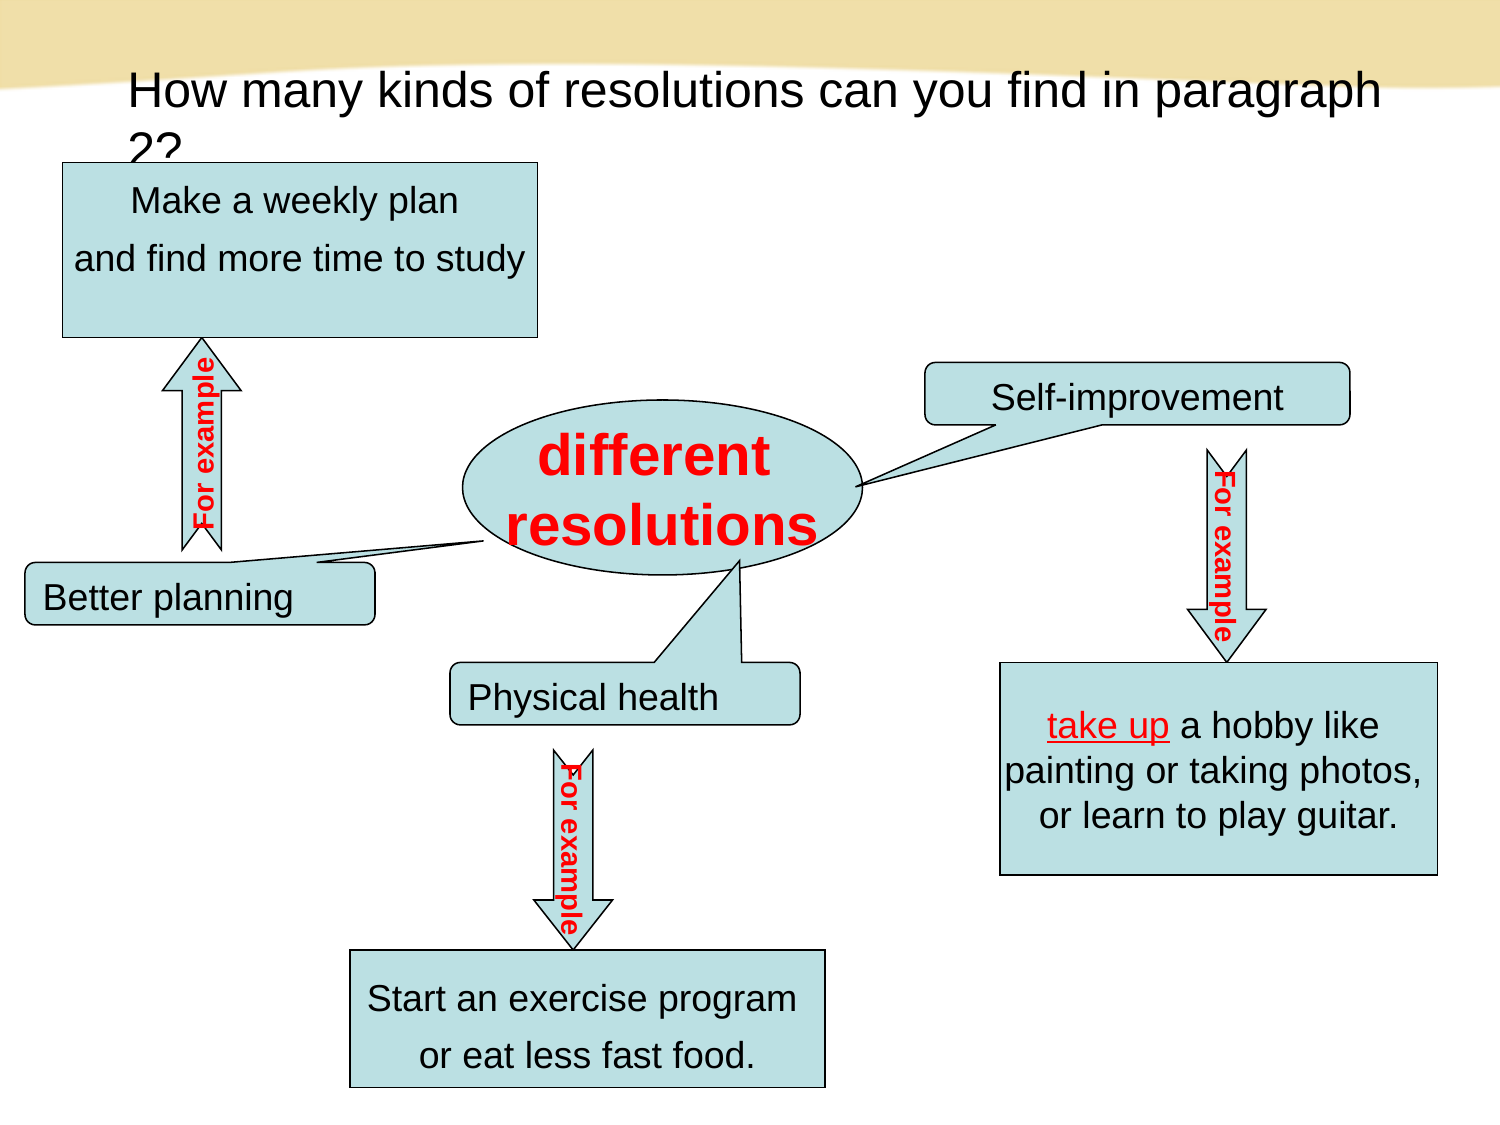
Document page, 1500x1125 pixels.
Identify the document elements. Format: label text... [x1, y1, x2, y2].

text_box different resolutions [462, 399, 863, 575]
text_box How many kinds of resolutions can you find in paragraph 2?学科网 [112, 50, 1450, 270]
text_box Physical health [450, 560, 801, 725]
text_box Self-improvement [855, 362, 1351, 487]
text_box Start an exercise program or eat less fast food. [350, 949, 825, 1088]
text_box For example [533, 750, 613, 949]
picture [0, 0, 1500, 1125]
text_box Make a weekly plan and find more time to study [62, 162, 538, 338]
text_box For example [162, 338, 242, 550]
text_box Better planning [24, 540, 484, 625]
text_box take up a hobby like painting or taking photos, or learn to play guitar. [999, 662, 1438, 875]
text_box For example [1187, 449, 1267, 662]
